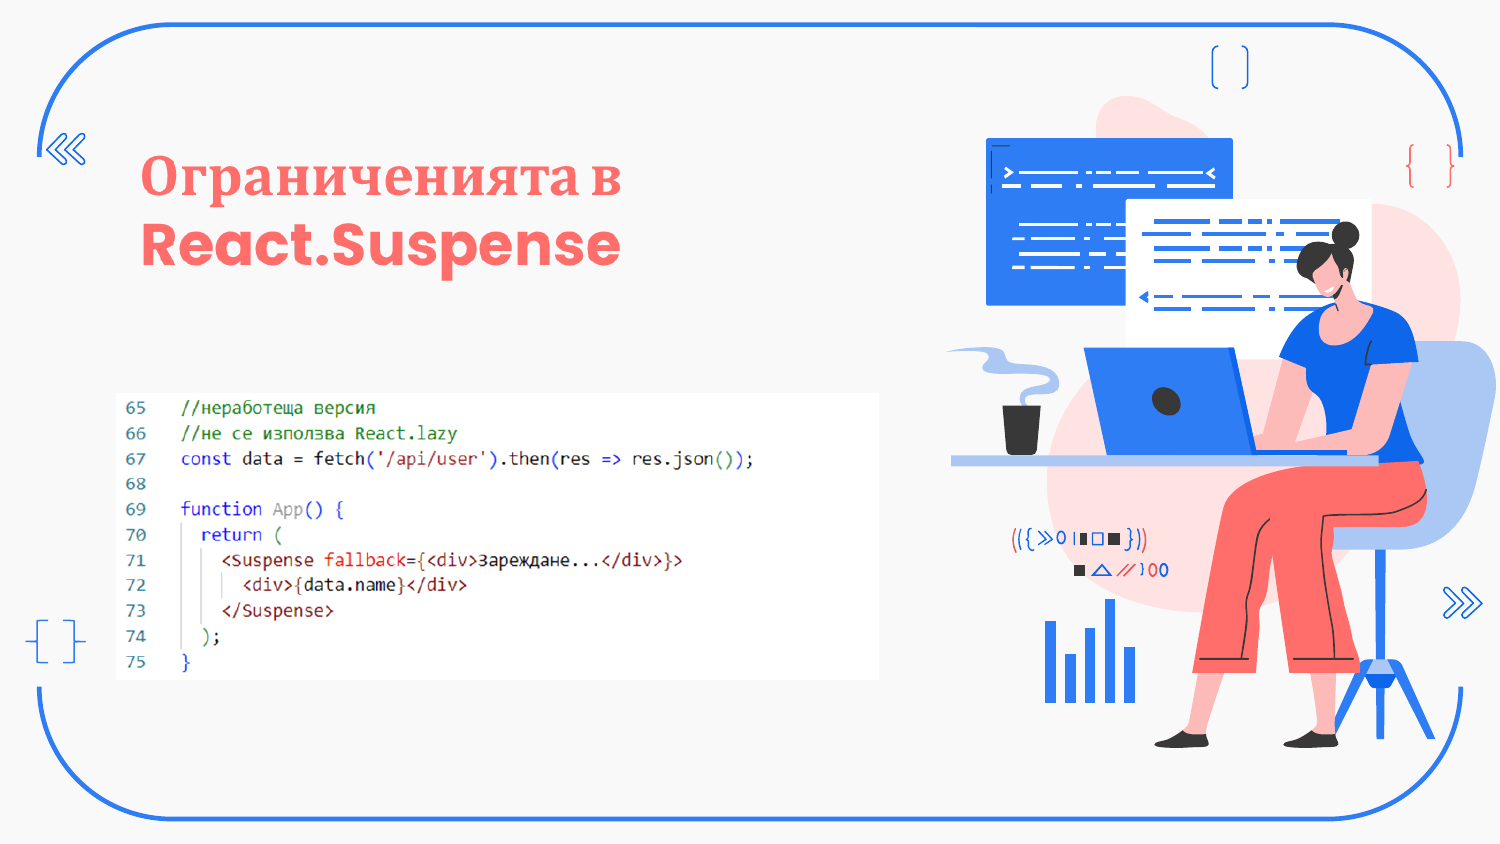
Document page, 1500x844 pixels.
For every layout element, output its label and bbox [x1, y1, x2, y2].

text_box [945, 95, 1500, 749]
picture [116, 393, 879, 680]
picture [0, 117, 763, 317]
